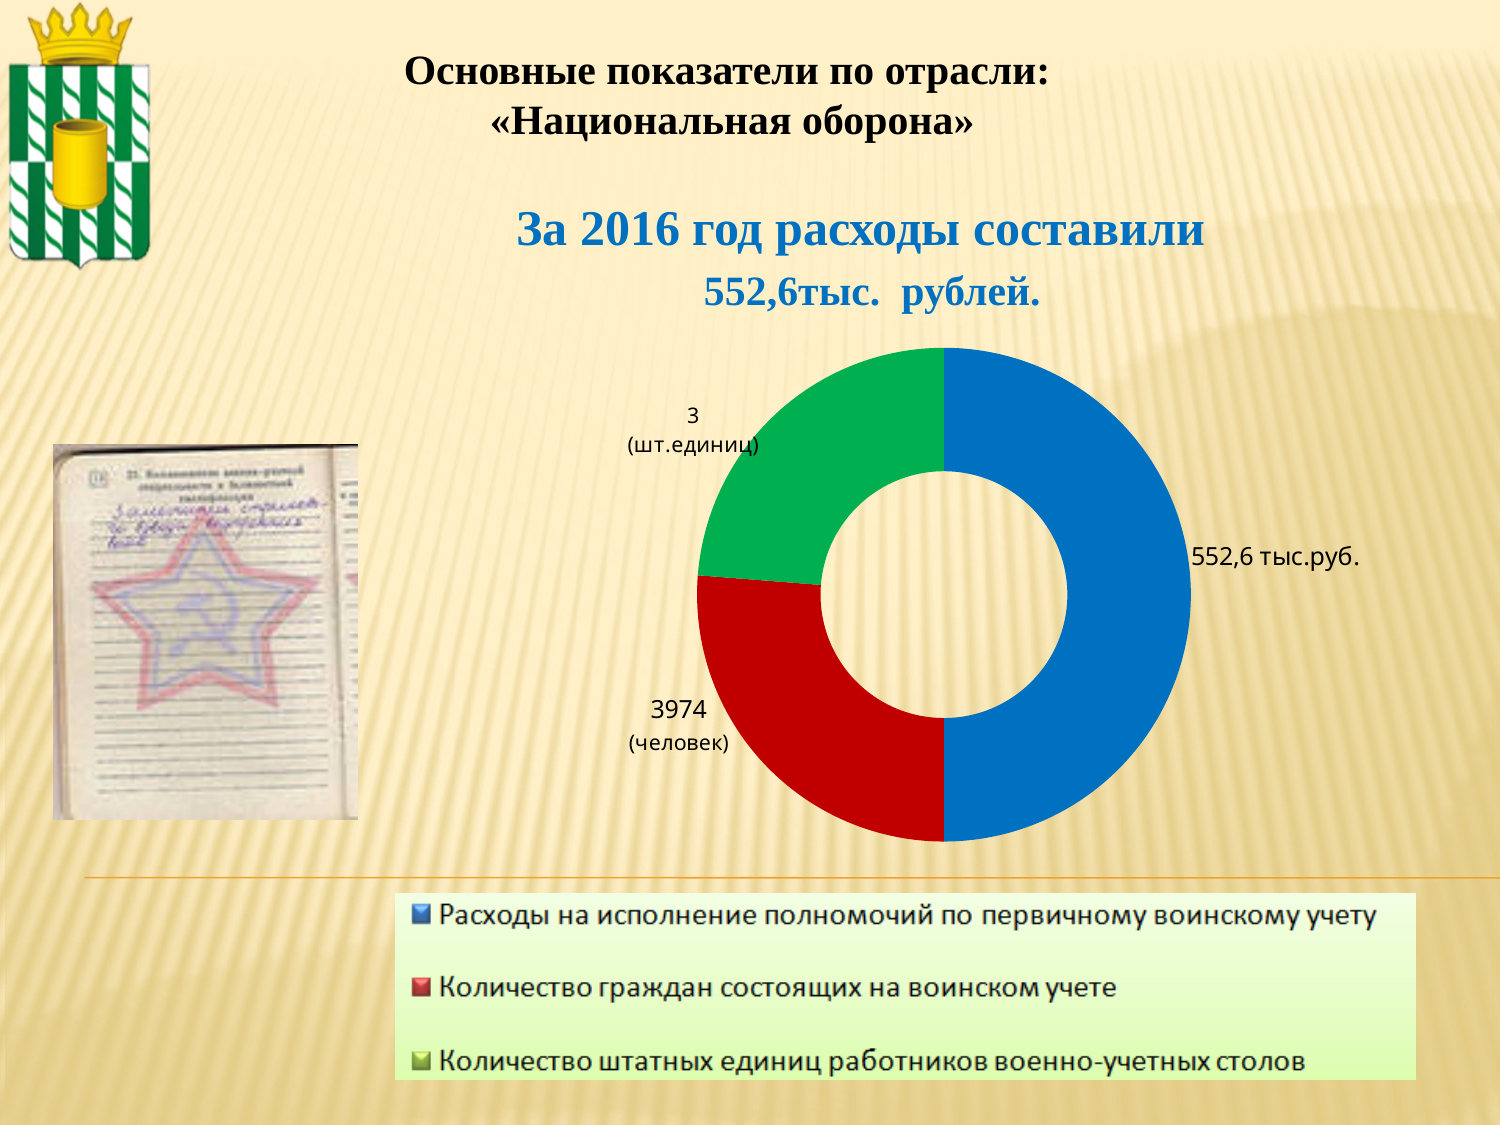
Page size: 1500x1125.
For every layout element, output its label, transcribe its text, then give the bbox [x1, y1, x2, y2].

text_box Основные показатели по отрасли: «Национальная оборона» [175, 35, 1289, 150]
picture [395, 892, 1417, 1080]
picture [52, 444, 359, 820]
text_box За 2016 год расходы составили 552,6тыс. рублей. [433, 187, 1301, 329]
picture [4, 0, 153, 271]
chart [477, 328, 1422, 853]
